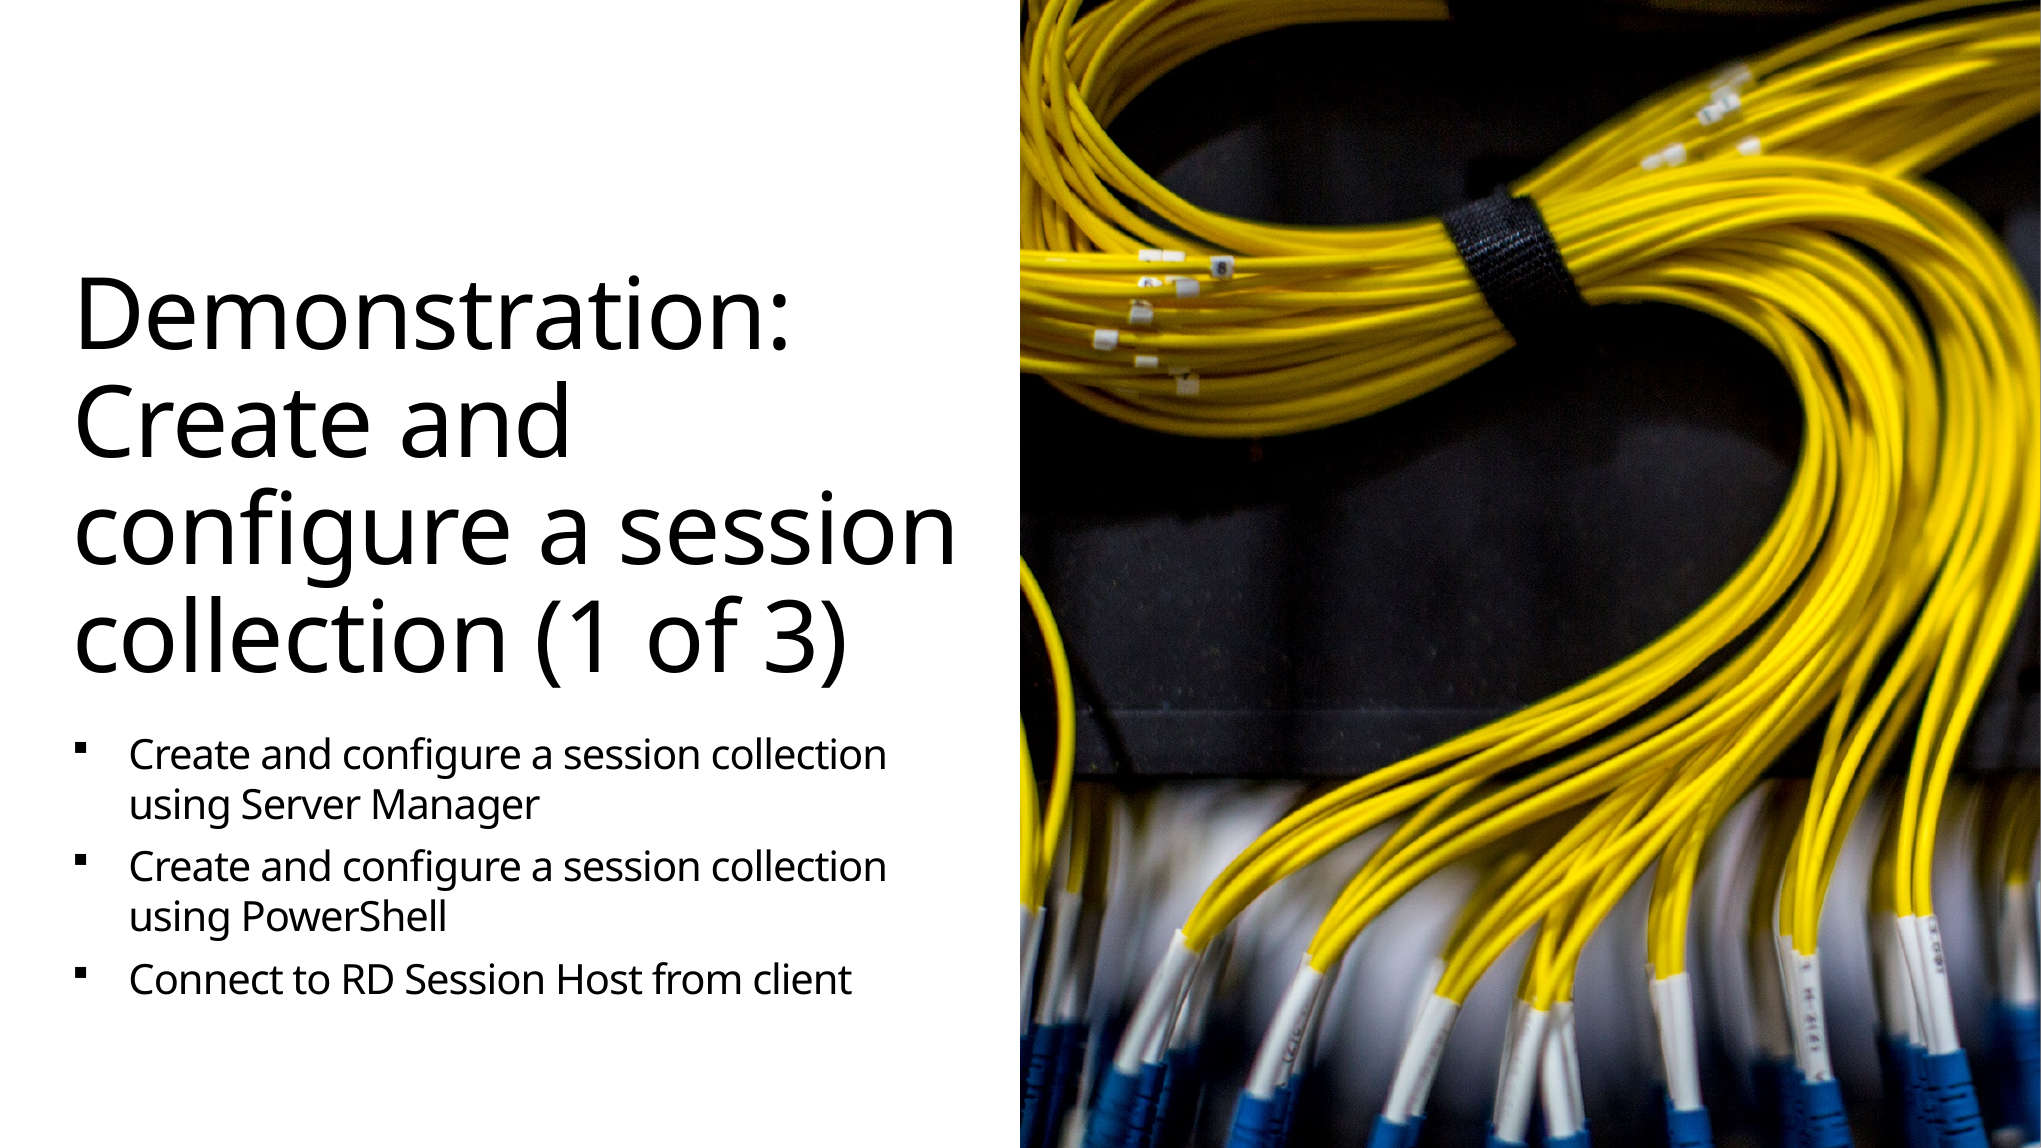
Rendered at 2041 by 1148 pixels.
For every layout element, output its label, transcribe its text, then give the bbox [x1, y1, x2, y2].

subtitle Create and configure a session collection using Server Manager Create and configure a session collection using PowerShell Connect to RD Session Host from client [71, 727, 981, 1005]
picture [1020, 0, 2041, 1148]
title Demonstration: Create and configure a session collection (1 of 3) [71, 424, 981, 725]
